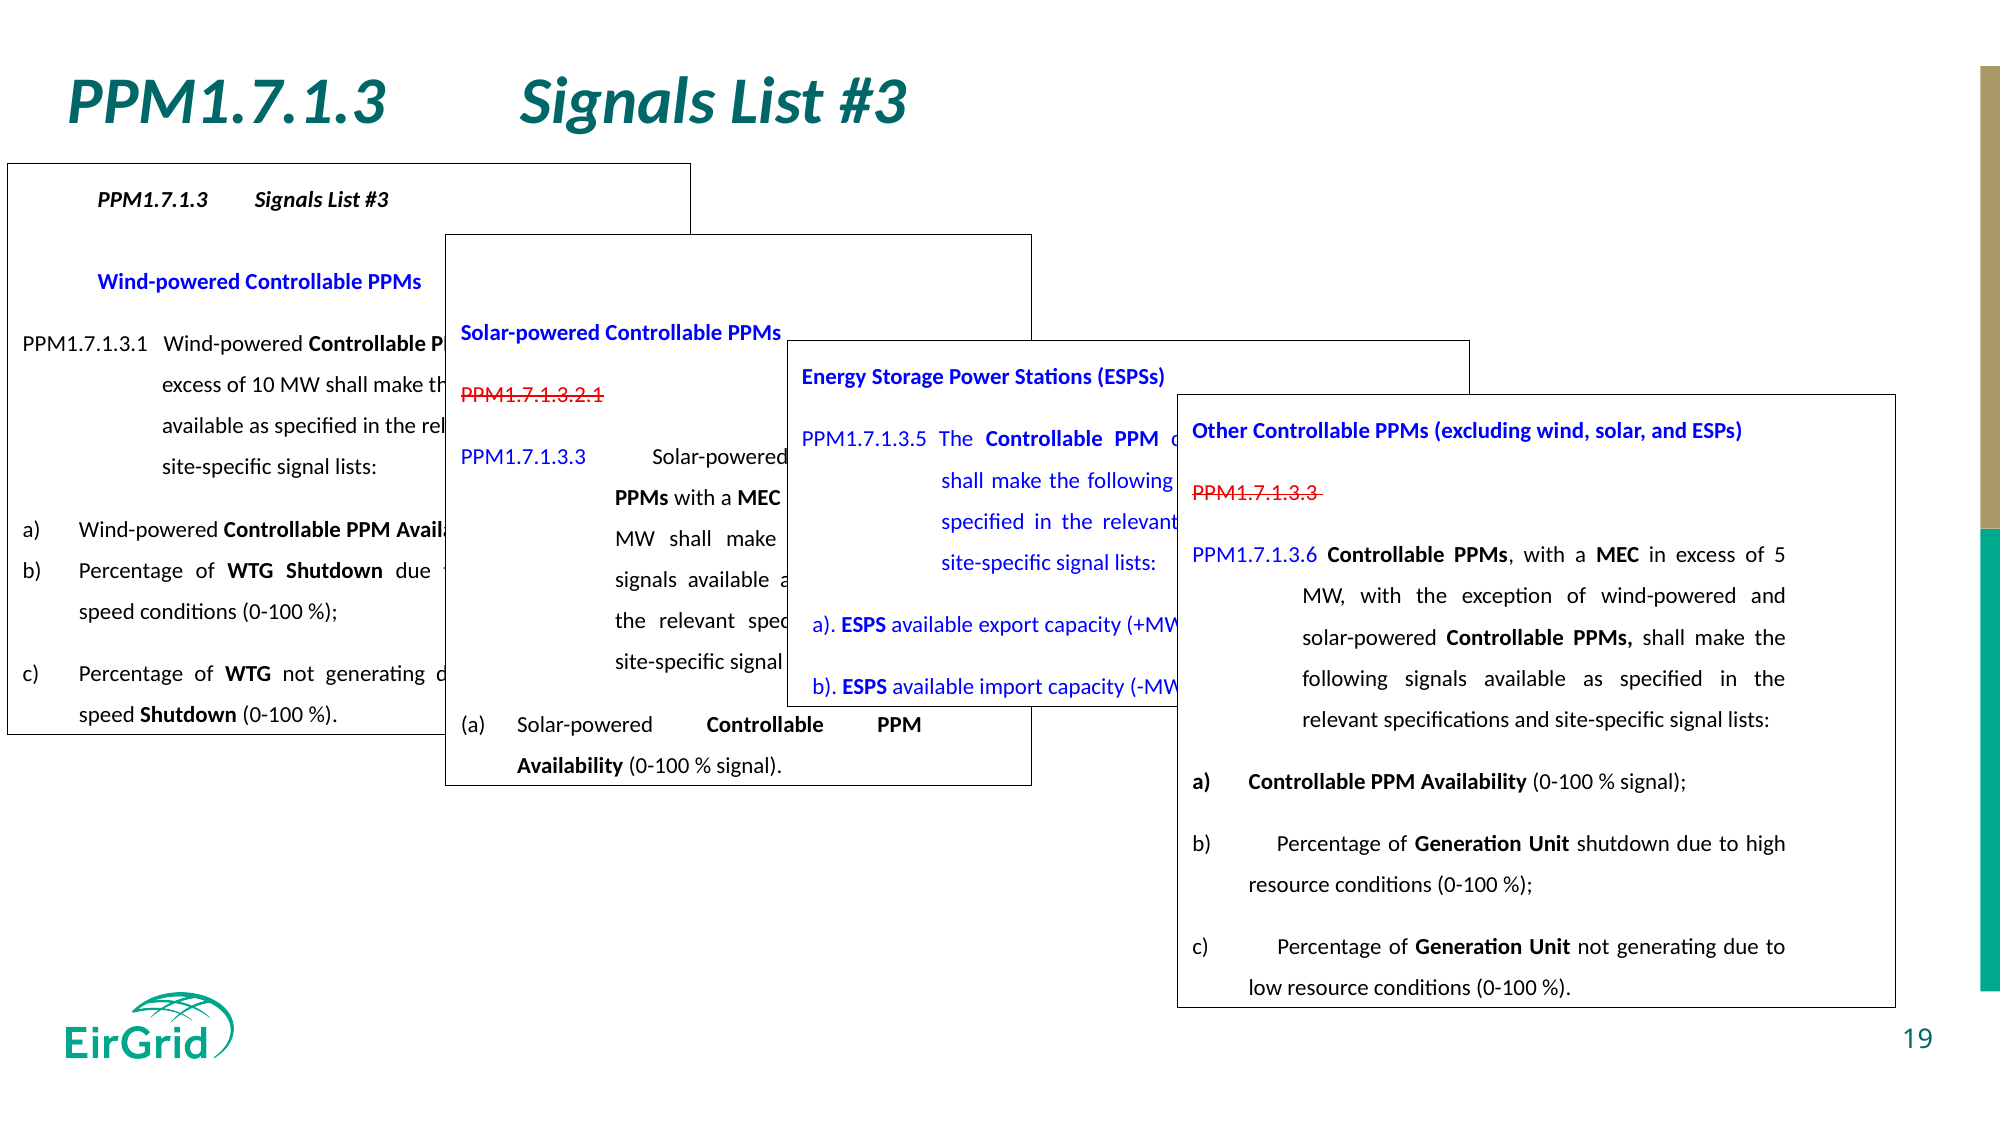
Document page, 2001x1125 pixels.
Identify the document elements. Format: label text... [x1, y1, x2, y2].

text_box Energy Storage Power Stations (ESPSs) PPM1.7.1.3.5 The Controllable PPM consisting of ESPSs shall make the following signals available as specified in the relevant specifications and site-specific signal lists: a). ESPS available export capacity (+MWh) b). ESPS available import capacity (-MWh) [787, 340, 1470, 707]
title PPM1.7.1.3 Signals List #3 [67, 66, 1886, 164]
text_box Other Controllable PPMs (excluding wind, solar, and ESPs) PPM1.7.1.3.3 PPM1.7.1.3.6 Controllable PPMs, with a MEC in excess of 5 MW, with the exception of wind-powered and solar-powered Controllable PPMs, shall make the following signals available as specified in the relevant specifications and site-specific signal lists: Controllable PPM Availability (0-100 % signal); Percentage of Generation Unit shutdown due to high resource conditions (0-100 %); Percentage of Generation Unit not generating due to low resource conditions (0-100 %). [1177, 394, 1896, 1008]
text_box Solar-powered Controllable PPMs PPM1.7.1.3.2.1 PPM1.7.1.3.3 Solar-powered Controllable PPMs with a MEC in excess of 10 MW shall make the following signals available as specified in the relevant specifications and site-specific signal lists: Solar-powered Controllable PPM Availability (0-100 % signal). [445, 234, 1032, 786]
picture [66, 992, 234, 1059]
slide_number 19 [1858, 992, 1933, 1059]
text_box PPM1.7.1.3 Signals List #3 Wind-powered Controllable PPMs PPM1.7.1.3.1 Wind-powered Controllable PPMs with a MEC in excess of 10 MW shall make the following signals available as specified in the relevant specifications and site-specific signal lists: Wind-powered Controllable PPM Availability (0-100 % signal); Percentage of WTG Shutdown due to high wind-speed conditions (0-100 %); Percentage of WTG not generating due low wind-speed Shutdown (0-100 %). [7, 163, 691, 735]
